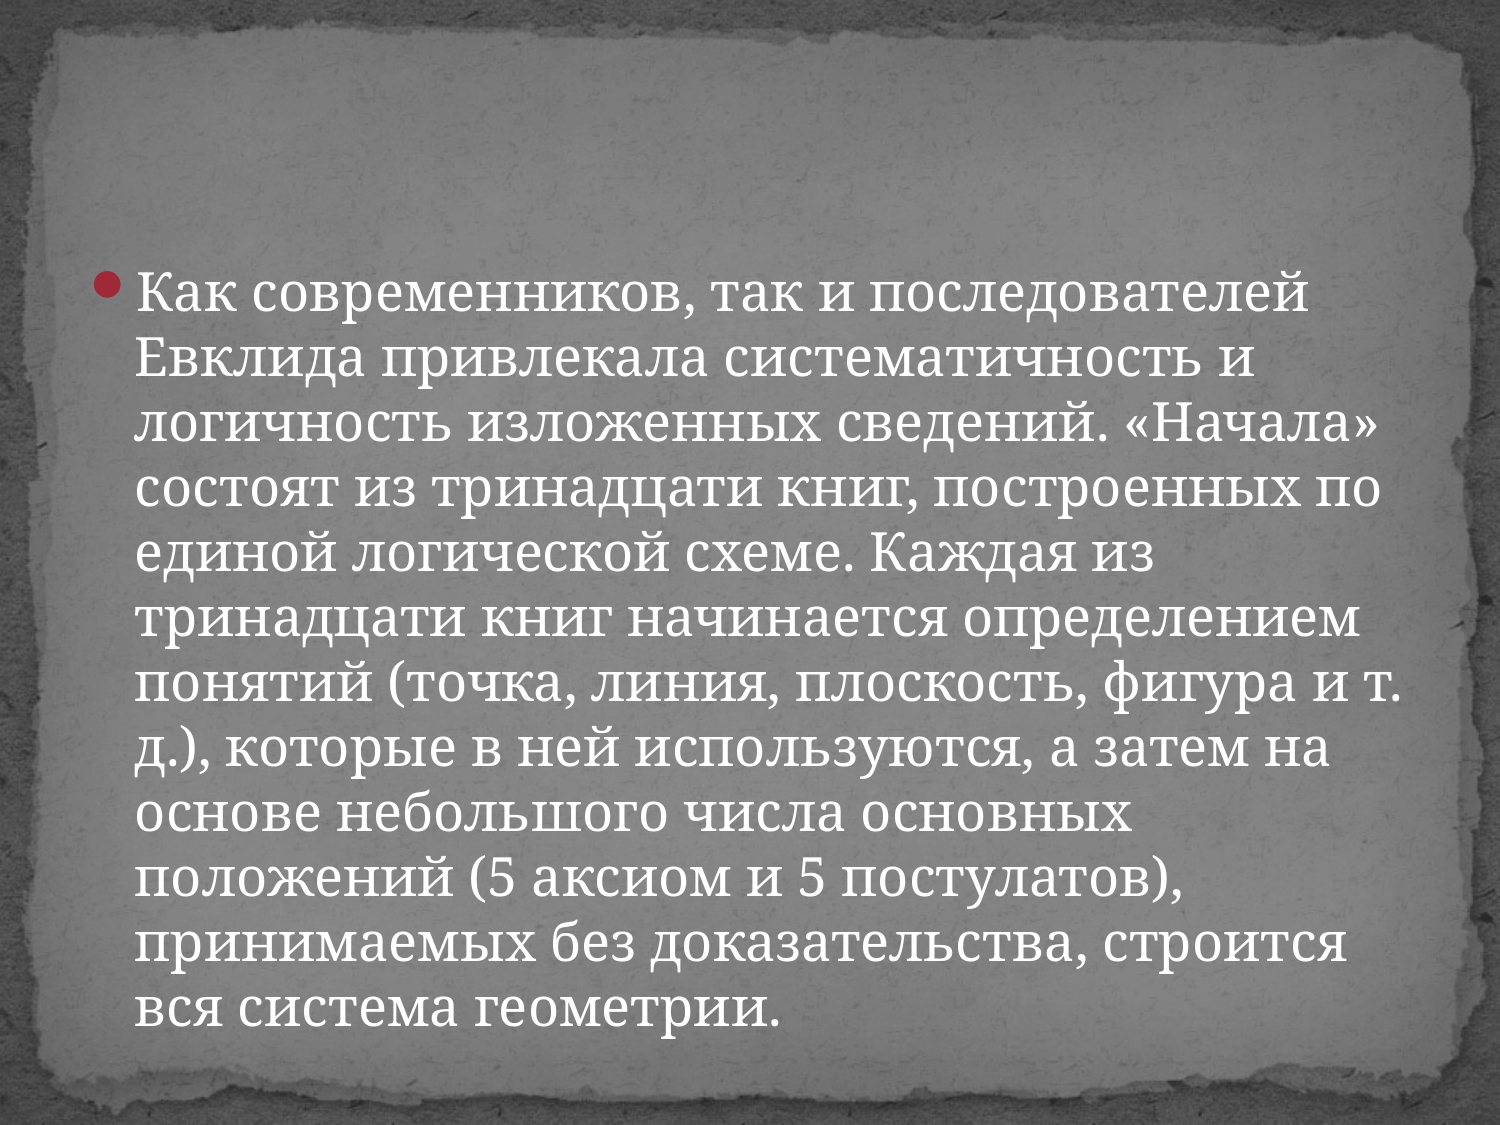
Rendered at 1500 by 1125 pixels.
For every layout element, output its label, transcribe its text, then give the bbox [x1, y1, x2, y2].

list Как современников, так и последователей Евклида привлекала систематичность и логичность изложенных сведений. «Начала» состоят из тринадцати книг, построенных по единой логической схеме. Каждая из тринадцати книг начинается определением понятий (точка, линия, плоскость, фигура и т. д.), которые в ней используются, а затем на основе небольшого числа основных положений (5 аксиом и 5 постулатов), принимаемых без доказательства, строится вся система геометрии. [74, 249, 1426, 1001]
